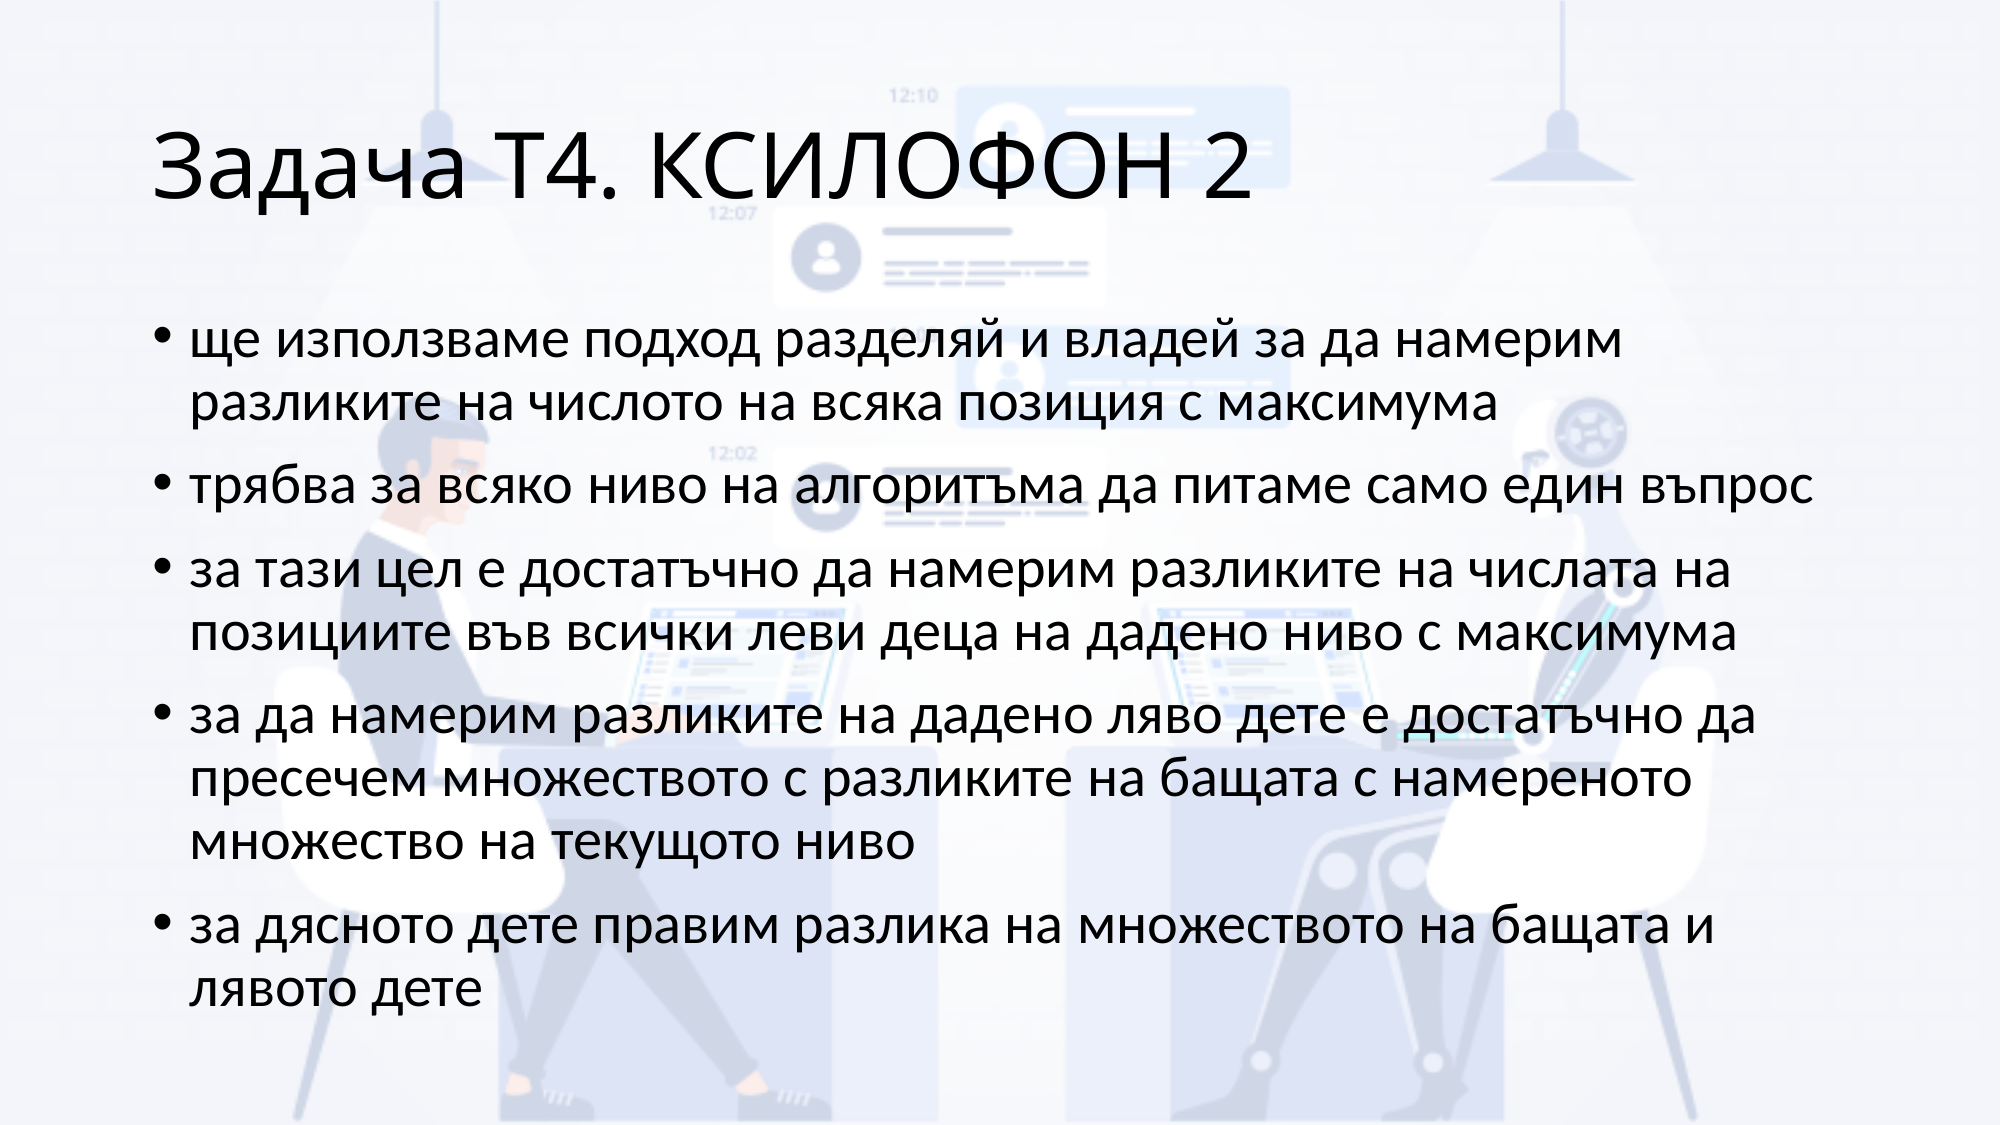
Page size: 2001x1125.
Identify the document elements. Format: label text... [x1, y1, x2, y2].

title Задача T4. КСИЛОФОН 2 [137, 59, 1863, 278]
list ще използваме подход разделяй и владей за да намерим разликите на числото на всяка позиция с максимума трябва за всяко ниво на алгоритъма да питаме само един въпрос за тази цел е достатъчно да намерим разликите на числата на позициите във всички леви деца на дадено ниво с максимума за да намерим разликите на дадено ляво дете е достатъчно да пресечем множеството с разликите на бащата с намереното множество на текущото ниво за дясното дете правим разлика на множеството на бащата и лявото дете [137, 299, 1863, 1066]
